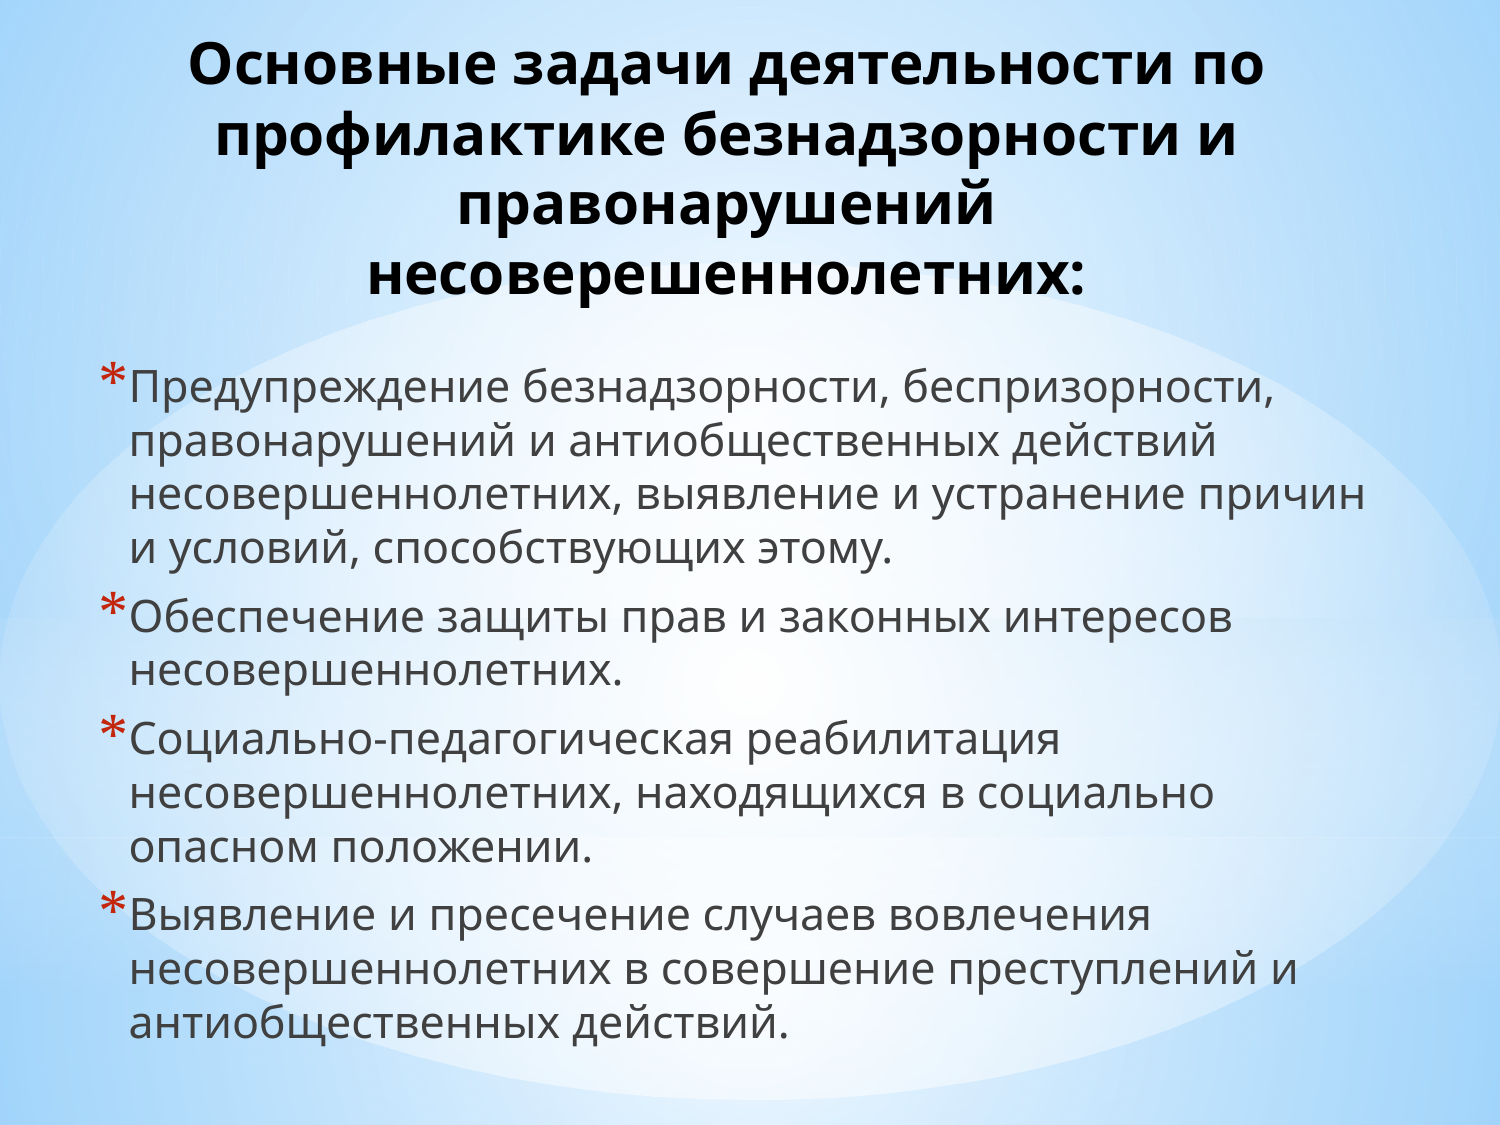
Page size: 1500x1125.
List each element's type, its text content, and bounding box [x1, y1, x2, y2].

title Основные задачи деятельности по профилактике безнадзорности и правонарушений несоверешеннолетних: [76, 19, 1376, 315]
list Предупреждение безнадзорности, беспризорности, правонарушений и антиобщественных действий несовершеннолетних, выявление и устранение причин и условий, способствующих этому. Обеспечение защиты прав и законных интересов несовершеннолетних. Социально-педагогическая реабилитация несовершеннолетних, находящихся в социально опасном положении. Выявление и пресечение случаев вовлечения несовершеннолетних в совершение преступлений и антиобщественных действий. [76, 349, 1388, 1057]
